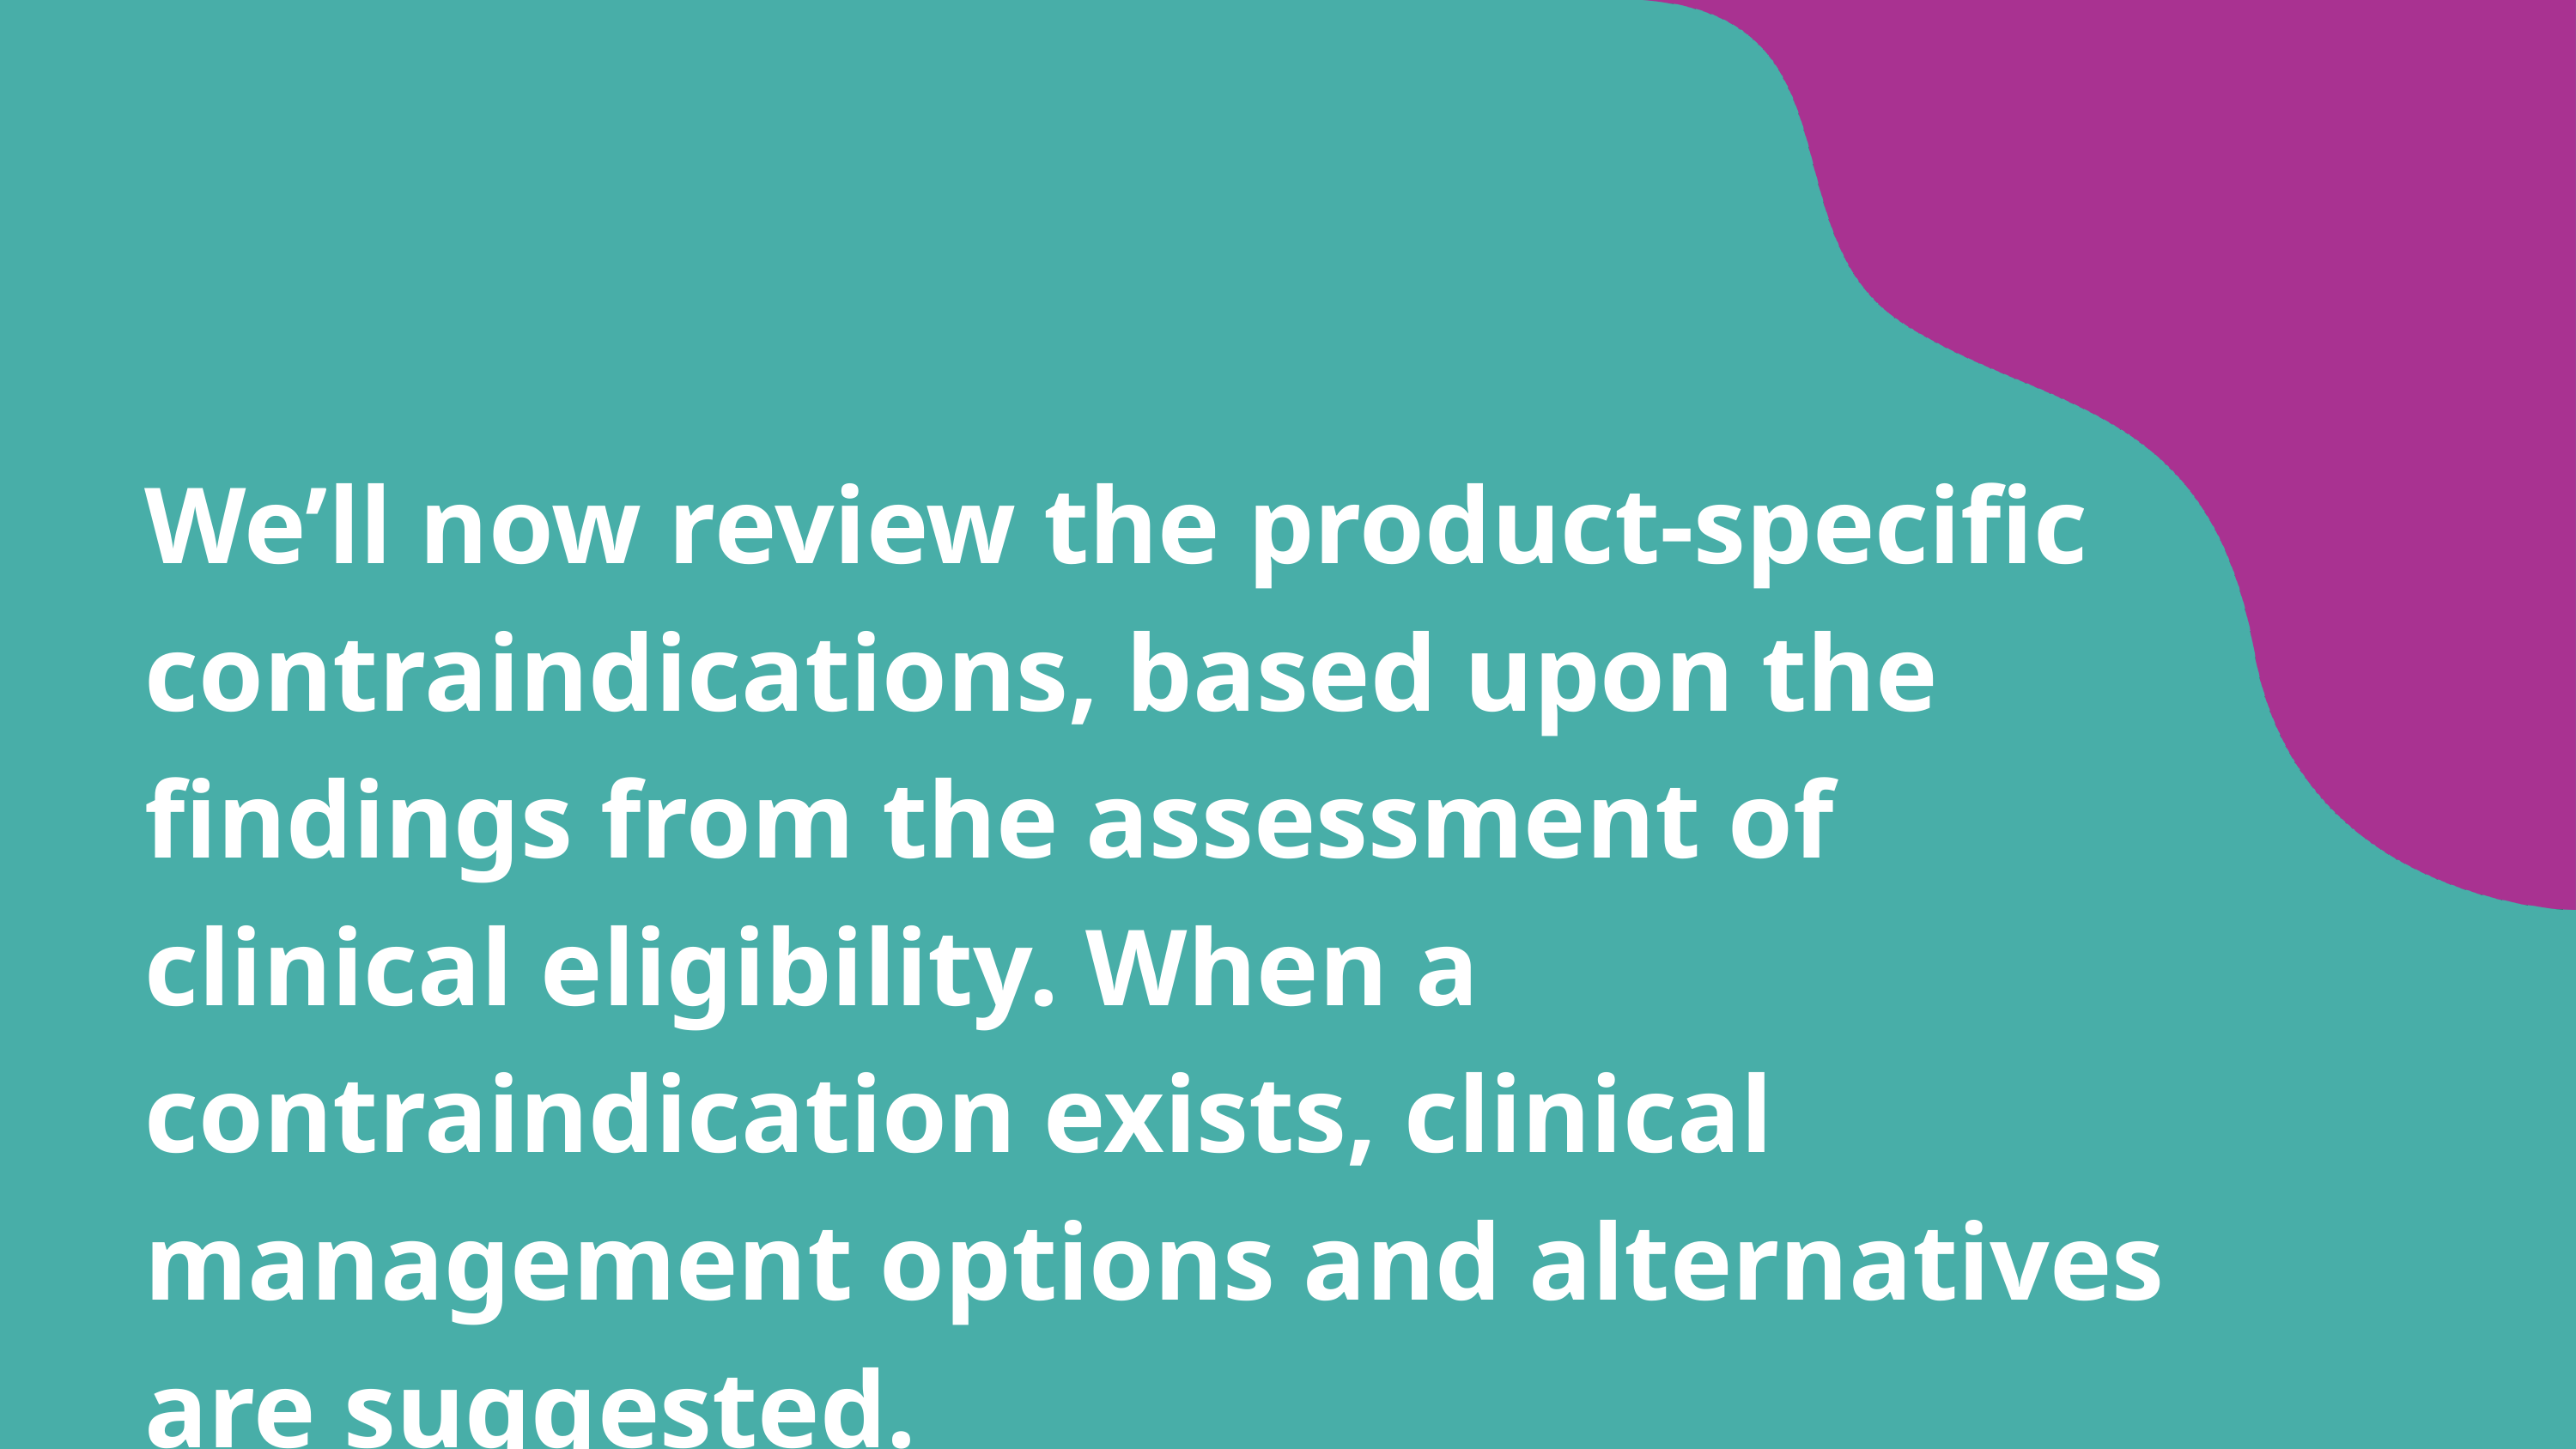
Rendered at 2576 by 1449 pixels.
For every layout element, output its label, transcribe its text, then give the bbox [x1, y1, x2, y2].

text_box We’ll now review the product-specific contraindications, based upon the findings from the assessment of clinical eligibility. When a contraindication exists, clinical management options and alternatives are suggested. [144, 437, 2184, 1449]
text_box [1623, 0, 2576, 910]
